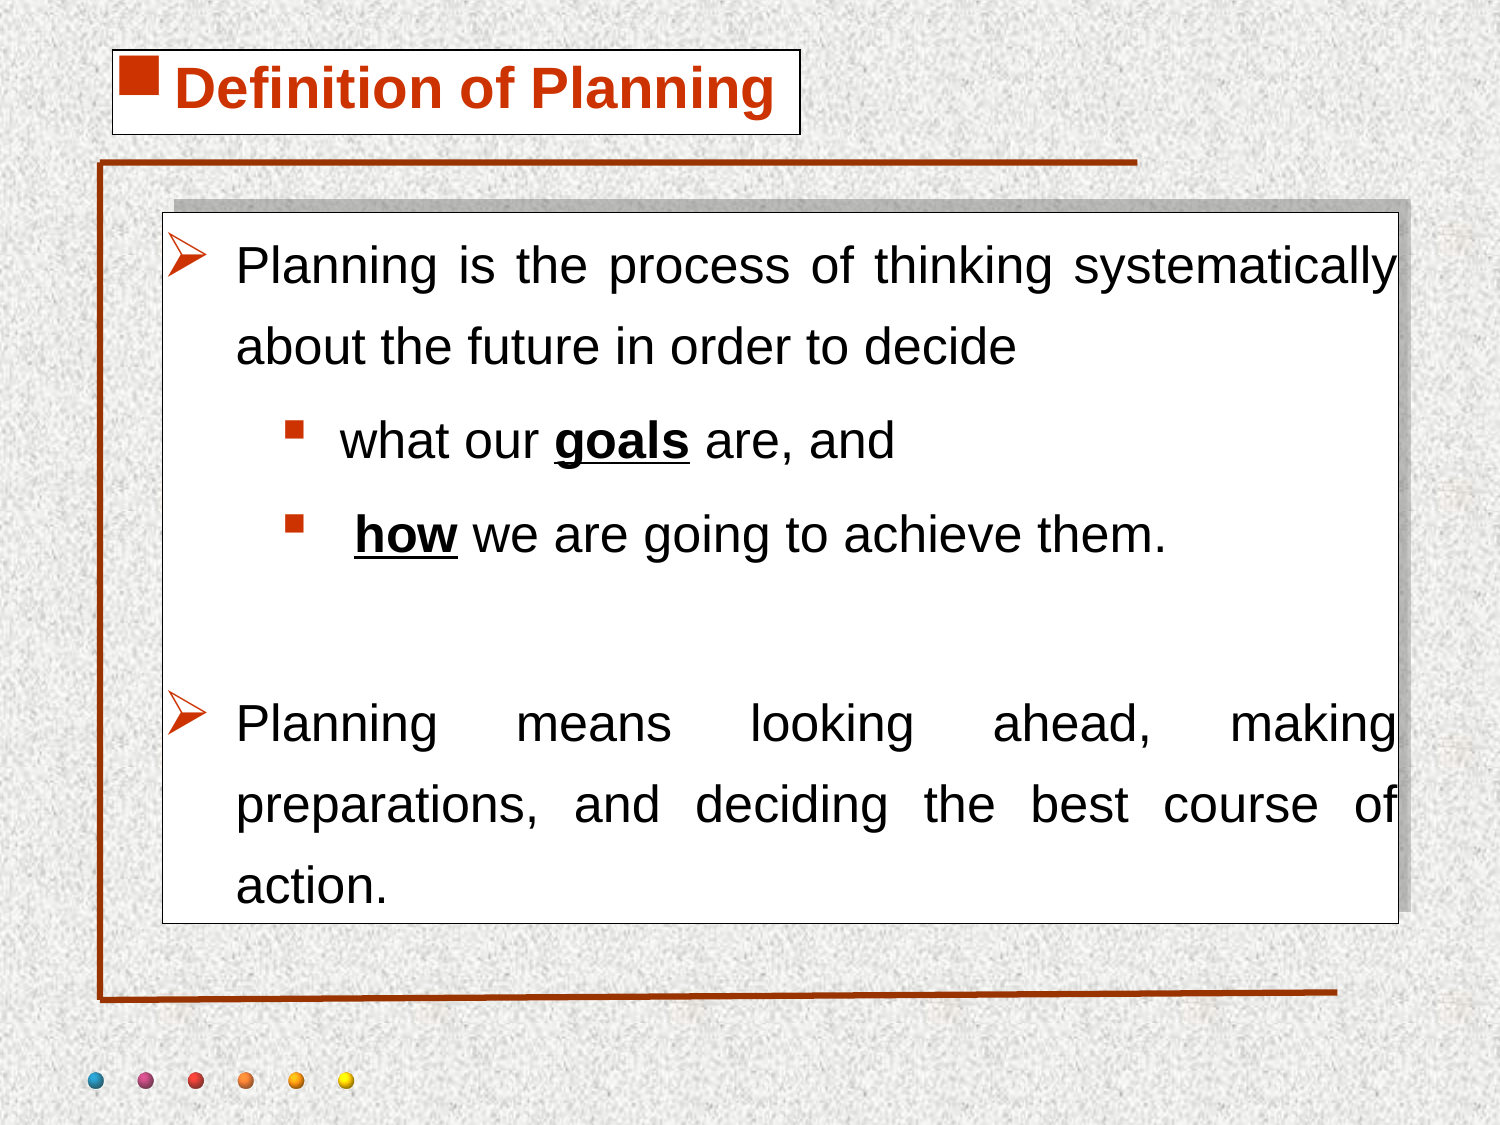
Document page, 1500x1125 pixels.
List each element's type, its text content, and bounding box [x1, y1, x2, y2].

picture [0, 0, 1500, 1125]
list Planning is the process of thinking systematically about the future in order to decide what our goals are, and how we are going to achieve them. Planning means looking ahead, making preparations, and deciding the best course of action. [162, 212, 1399, 924]
text_box Definition of Planning [112, 50, 800, 135]
